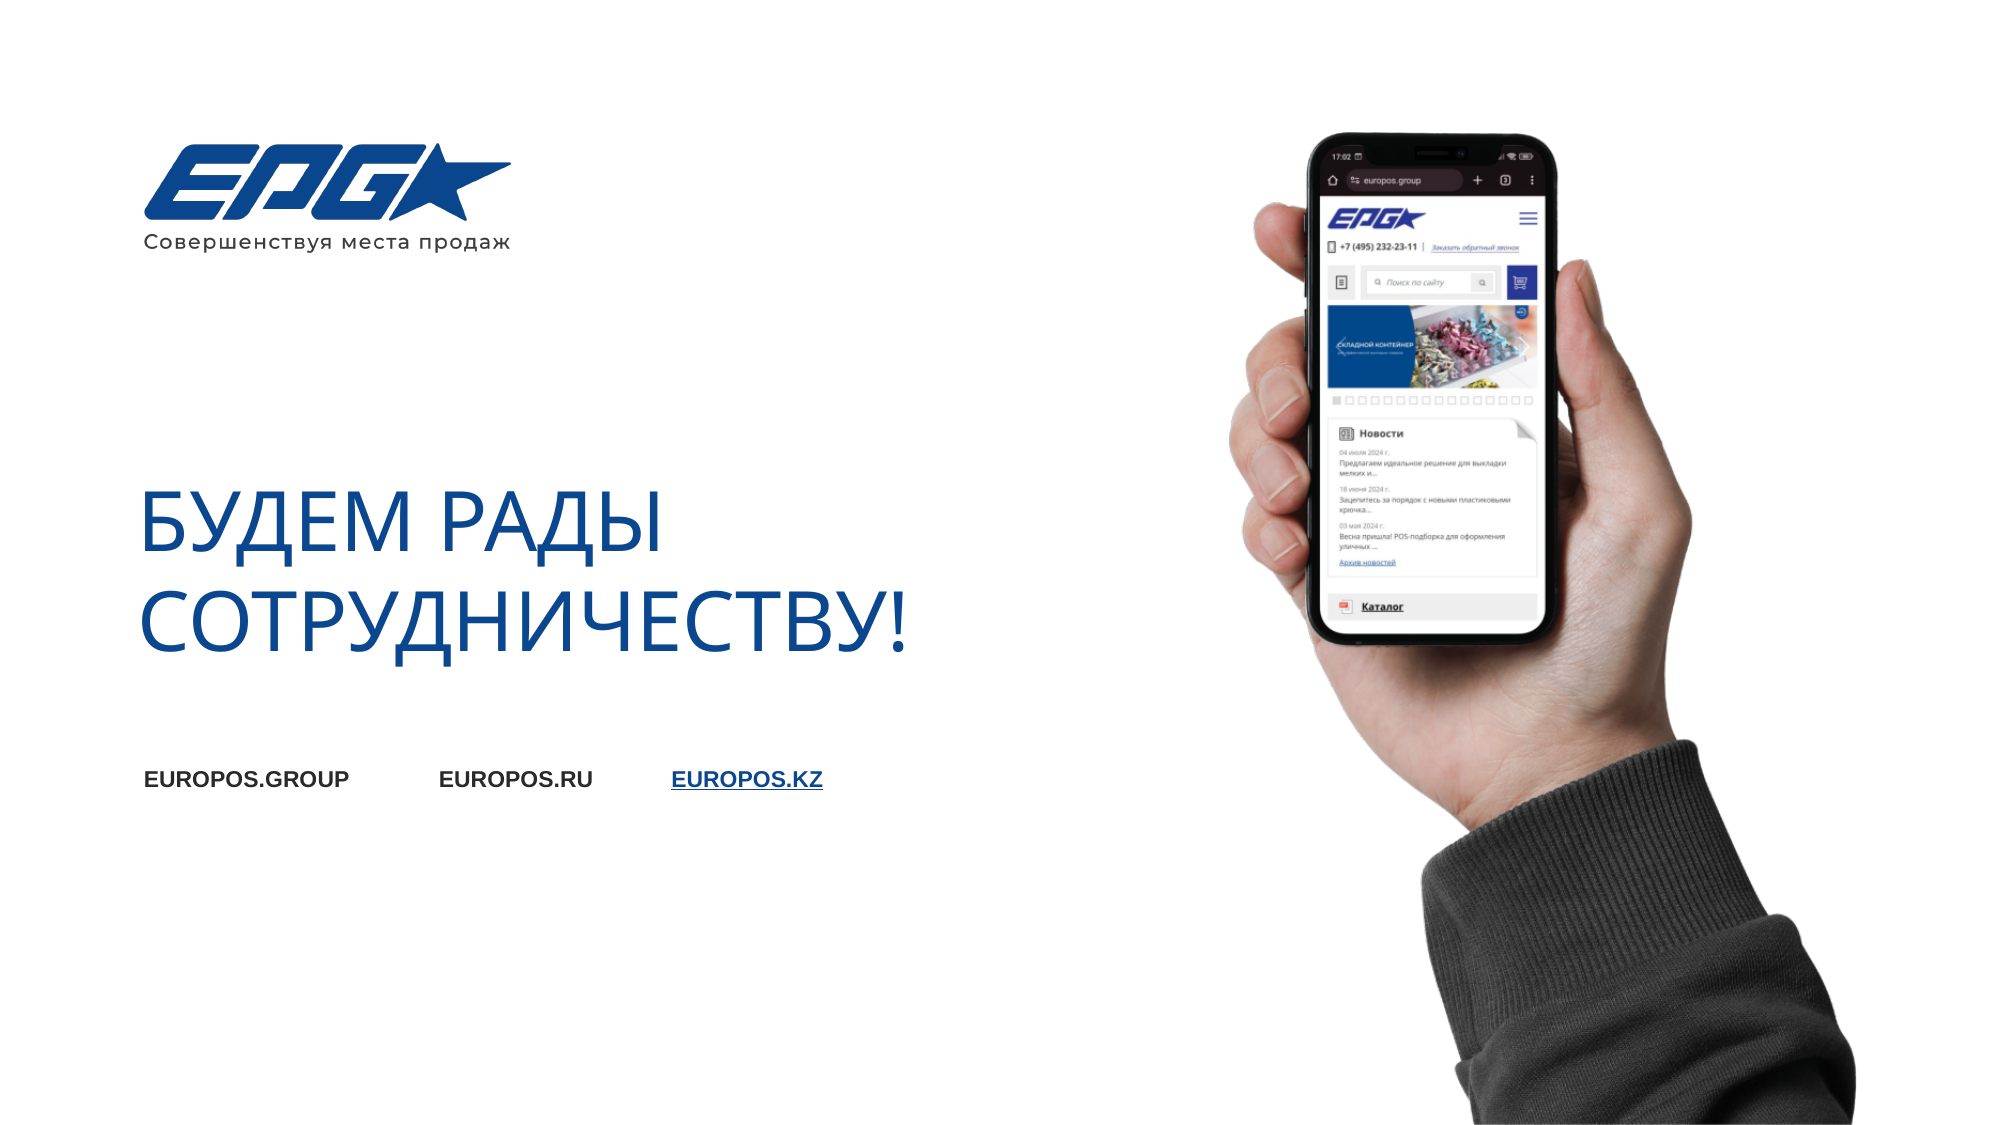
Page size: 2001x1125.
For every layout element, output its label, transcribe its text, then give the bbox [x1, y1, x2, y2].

picture [1228, 131, 1857, 1125]
text_box EUROPOS.RU [432, 758, 638, 799]
picture [142, 142, 512, 253]
text_box EUROPOS.GROUP [137, 758, 389, 799]
text_box EUROPOS.KZ [665, 758, 870, 799]
text_box БУДЕМ РАДЫ СОТРУДНИЧЕСТВУ! [123, 461, 1109, 676]
